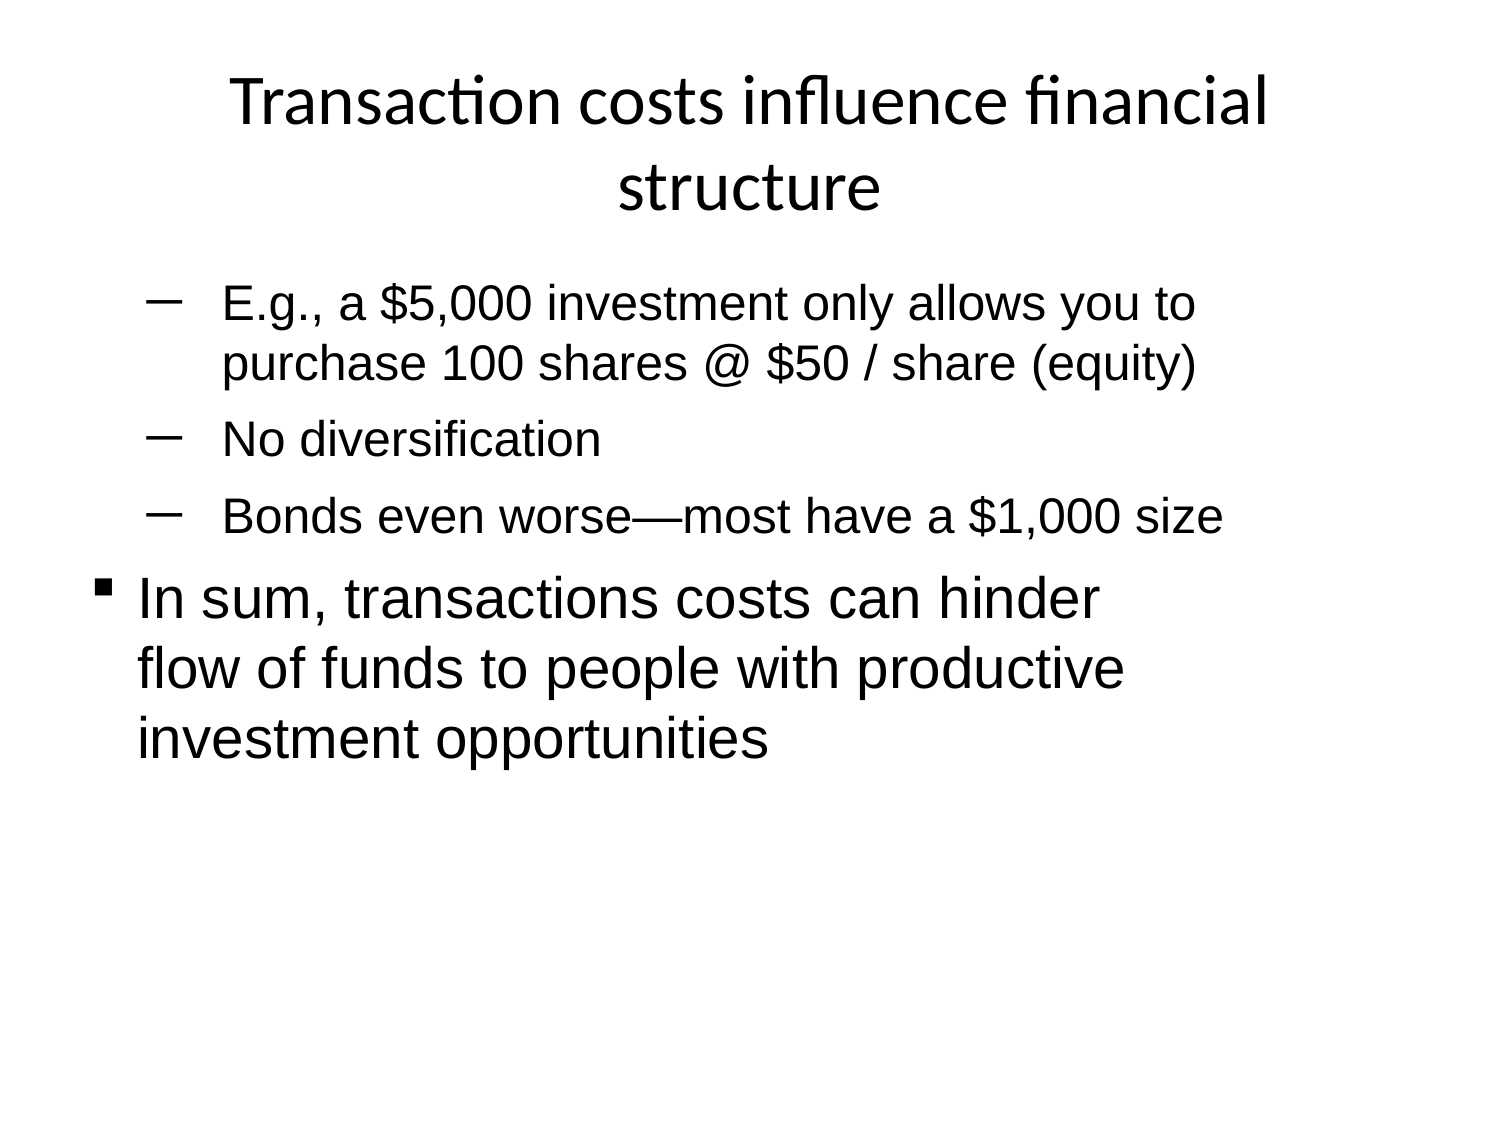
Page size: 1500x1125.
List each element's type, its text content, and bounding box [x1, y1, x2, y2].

title Transaction costs influence financial structure [75, 45, 1425, 233]
list E.g., a $5,000 investment only allows you to purchase 100 shares @ $50 / share (equity) No diversification Bonds even worse—most have a $1,000 size In sum, transactions costs can hinder flow of funds to people with productive investment opportunities [75, 262, 1425, 1005]
